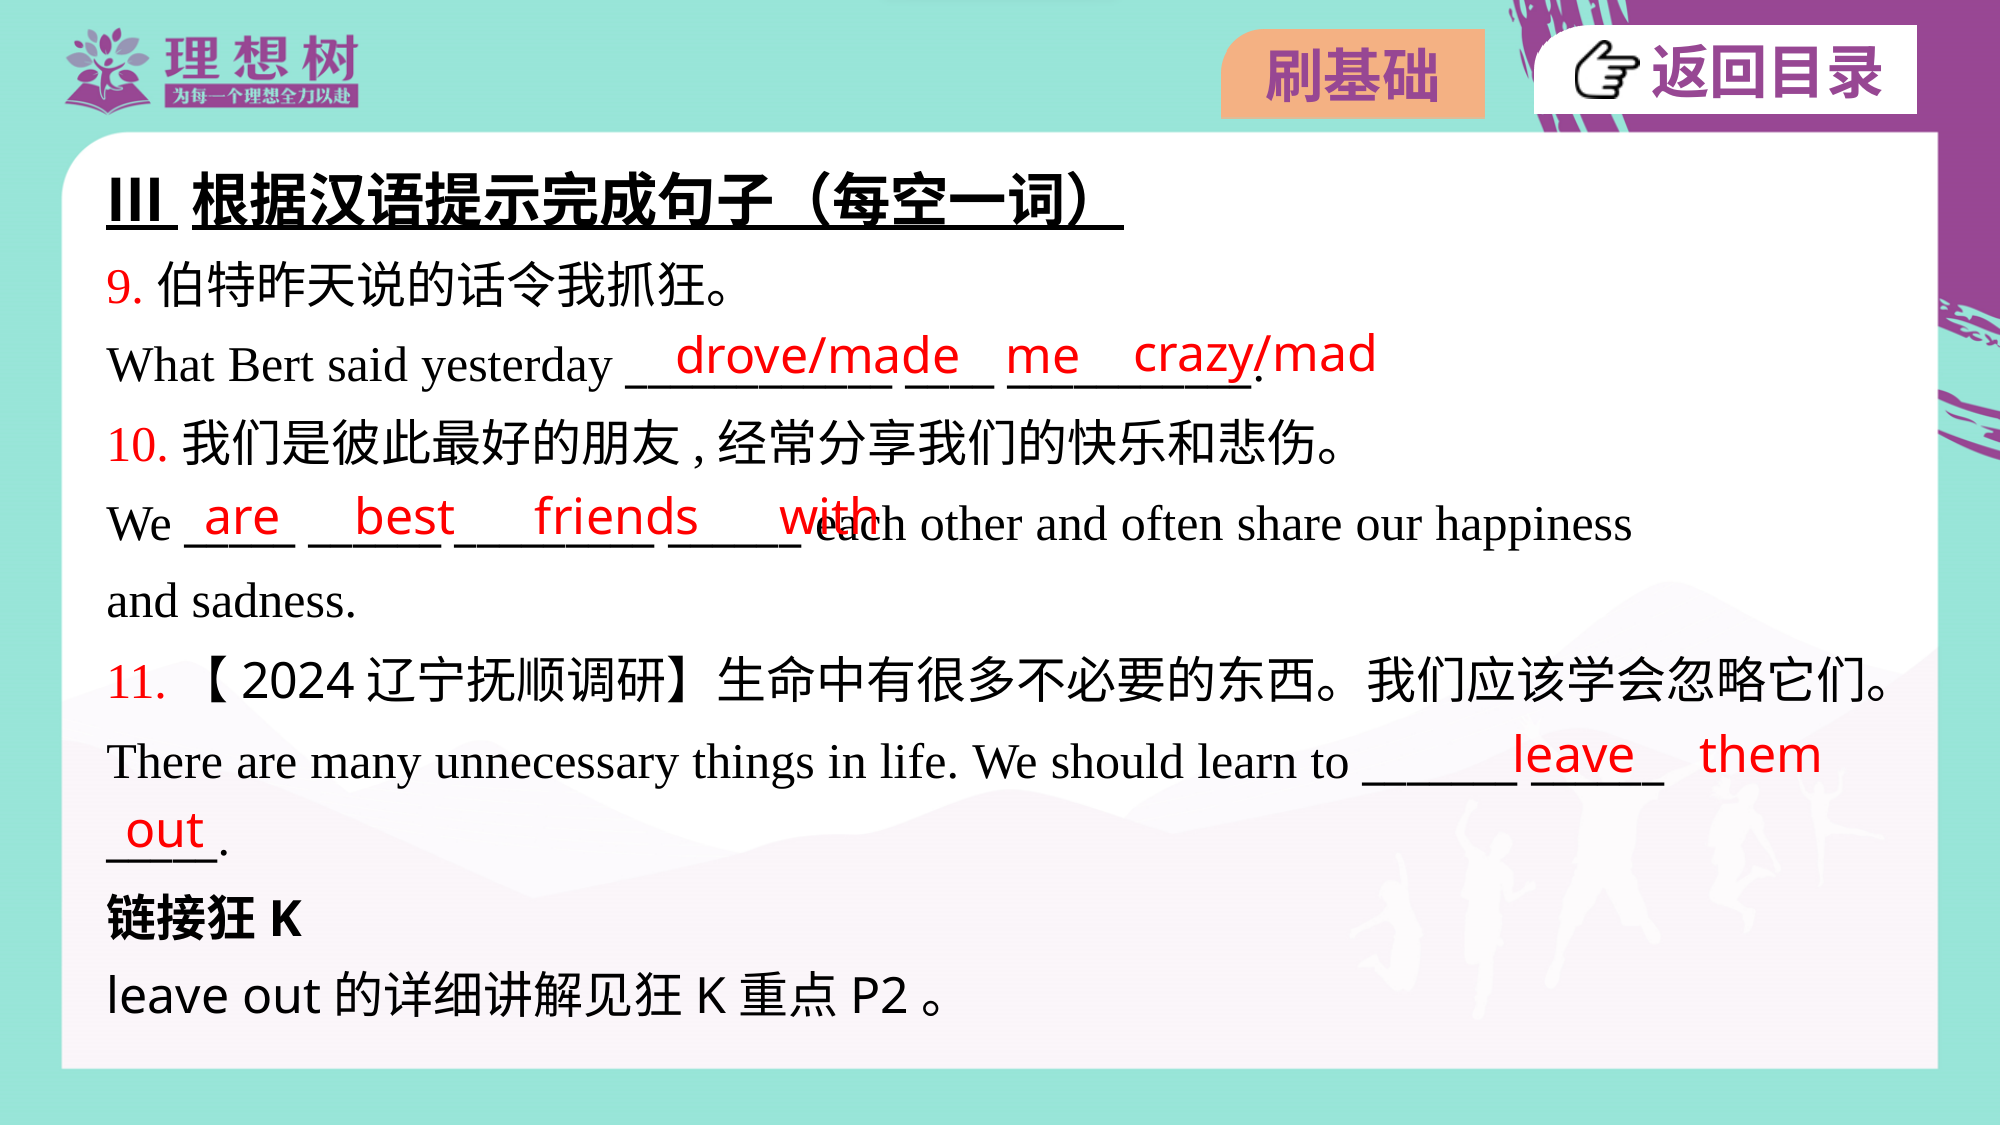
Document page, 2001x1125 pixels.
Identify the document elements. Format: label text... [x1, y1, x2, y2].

text_box out [109, 780, 221, 851]
text_box 11.【2024辽宁抚顺调研】生命中有很多不必要的东西。我们应该学会忽略它们。 There are many unnecessary things in life. We should learn to _______ ______ _____. [106, 629, 1895, 859]
text_box me [1000, 306, 1087, 377]
text_box Ⅲ 根据汉语提示完成句子（每空一词） [106, 140, 1895, 224]
text_box 10.我们是彼此最好的朋友,经常分享我们的快乐和悲伤。 We _____ ______ _________ ______ each other and often share our happiness and sadness. [106, 392, 1895, 621]
text_box best [336, 465, 474, 538]
text_box friends [511, 465, 724, 538]
text_box 链接狂K leave out的详细讲解见狂K重点P2。 [106, 867, 1895, 1017]
text_box with [761, 465, 899, 538]
text_box leave [1493, 703, 1655, 775]
text_box crazy/mad [1125, 304, 1387, 375]
picture [0, 0, 2000, 1125]
text_box are [187, 465, 299, 538]
text_box them [1693, 703, 1830, 775]
text_box drove/made [675, 306, 962, 377]
text_box 9.伯特昨天说的话令我抓狂。 What Bert said yesterday ____________ ____ ___________. [106, 234, 1895, 384]
